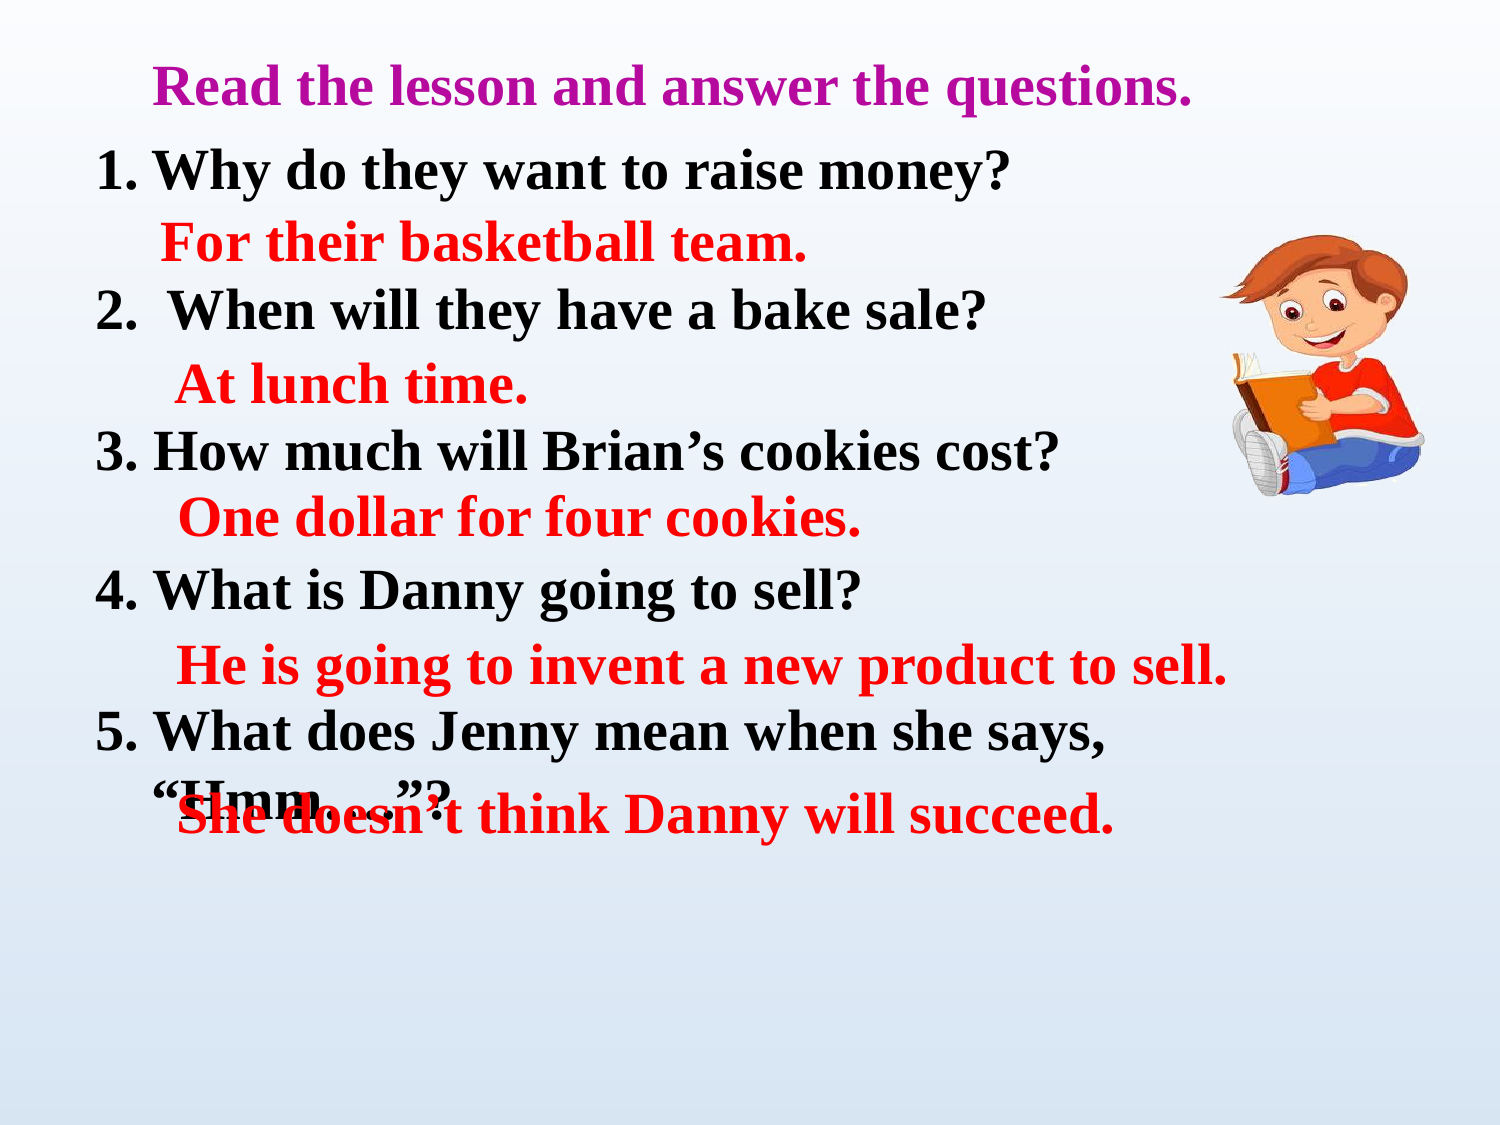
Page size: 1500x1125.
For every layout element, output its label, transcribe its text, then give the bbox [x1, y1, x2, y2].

text_box He is going to invent a new product to sell. [161, 605, 1296, 704]
picture [1200, 234, 1456, 497]
text_box Read the lesson and answer the questions. [80, 39, 1496, 125]
text_box Why do they want to raise money? 2. When will they have a bake sale? 3. How much will Brian’s cookies cost? 4. What is Danny going to sell? 5. What does Jenny mean when she says, “Hmm….”? [80, 124, 1427, 1063]
text_box One dollar for four cookies. [133, 456, 1114, 556]
text_box At lunch time. [159, 338, 559, 423]
text_box She doesn’t think Danny will succeed. [161, 753, 1166, 853]
text_box For their basketball team. [145, 195, 838, 280]
